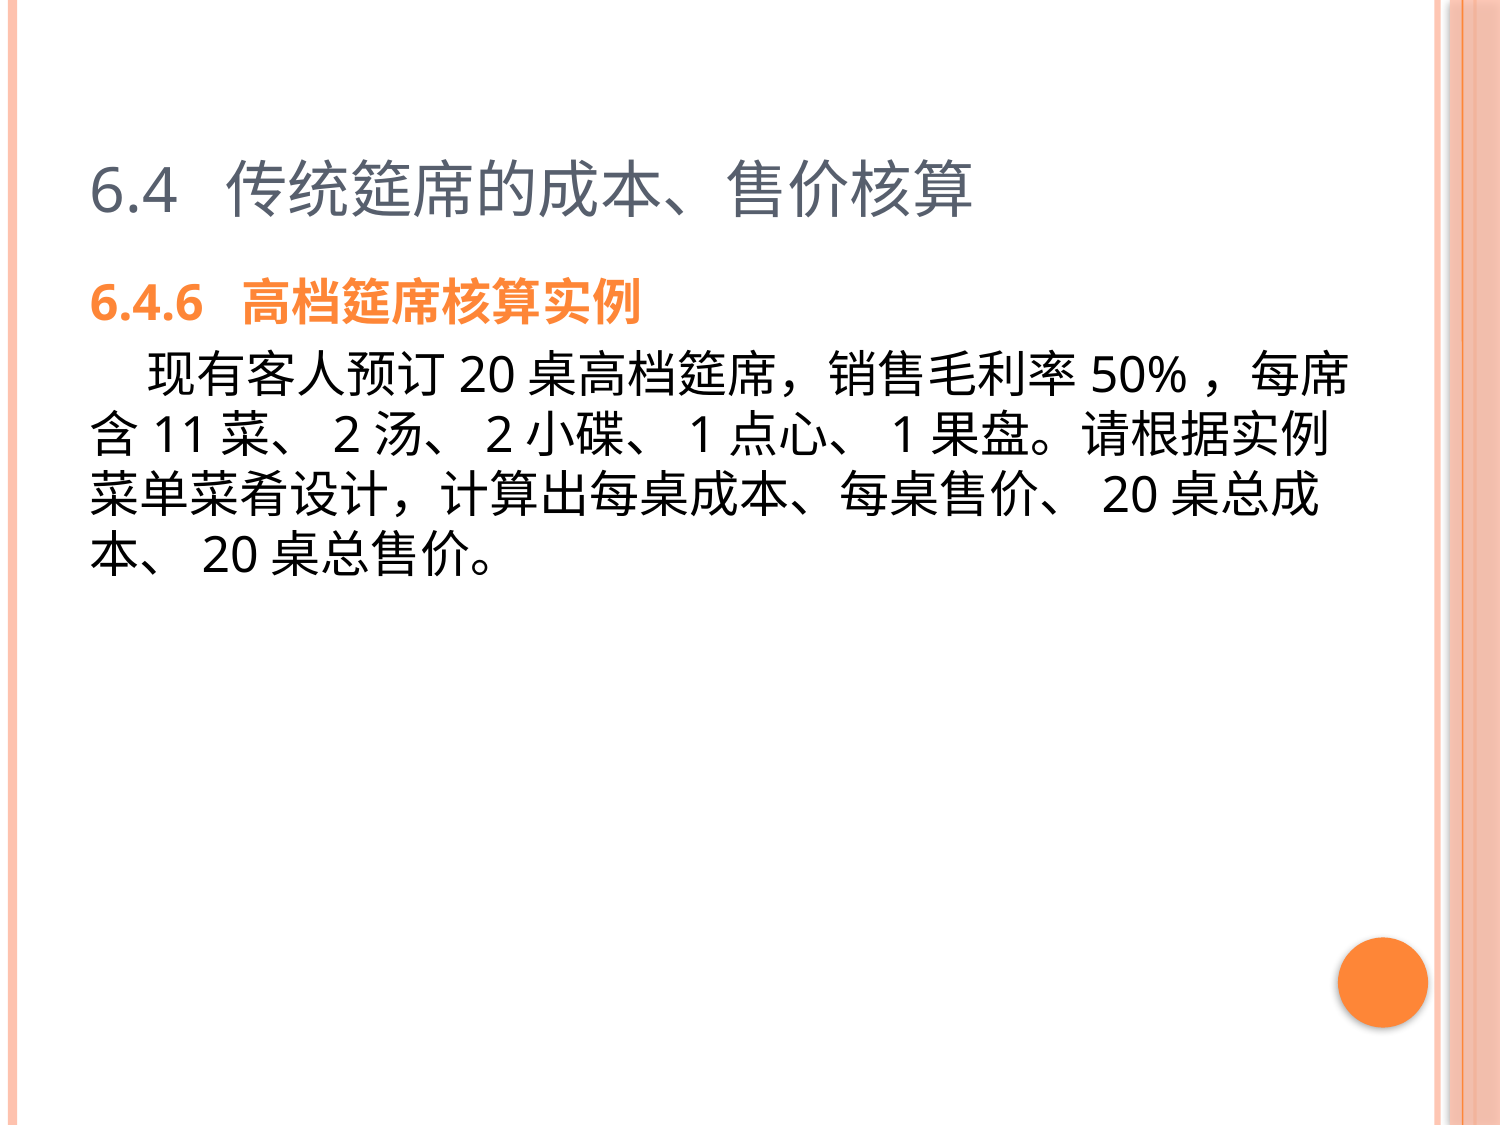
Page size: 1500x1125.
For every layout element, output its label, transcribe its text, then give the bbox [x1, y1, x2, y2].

list 6.4.6 高档筵席核算实例 现有客人预订20桌高档筵席，销售毛利率50%，每席含11菜、2汤、2小碟、1点心、1果盘。请根据实例菜单菜肴设计，计算出每桌成本、每桌售价、20桌总成本、20桌总售价。 [74, 262, 1371, 1063]
title 6.4 传统筵席的成本、售价核算 [75, 45, 1300, 233]
